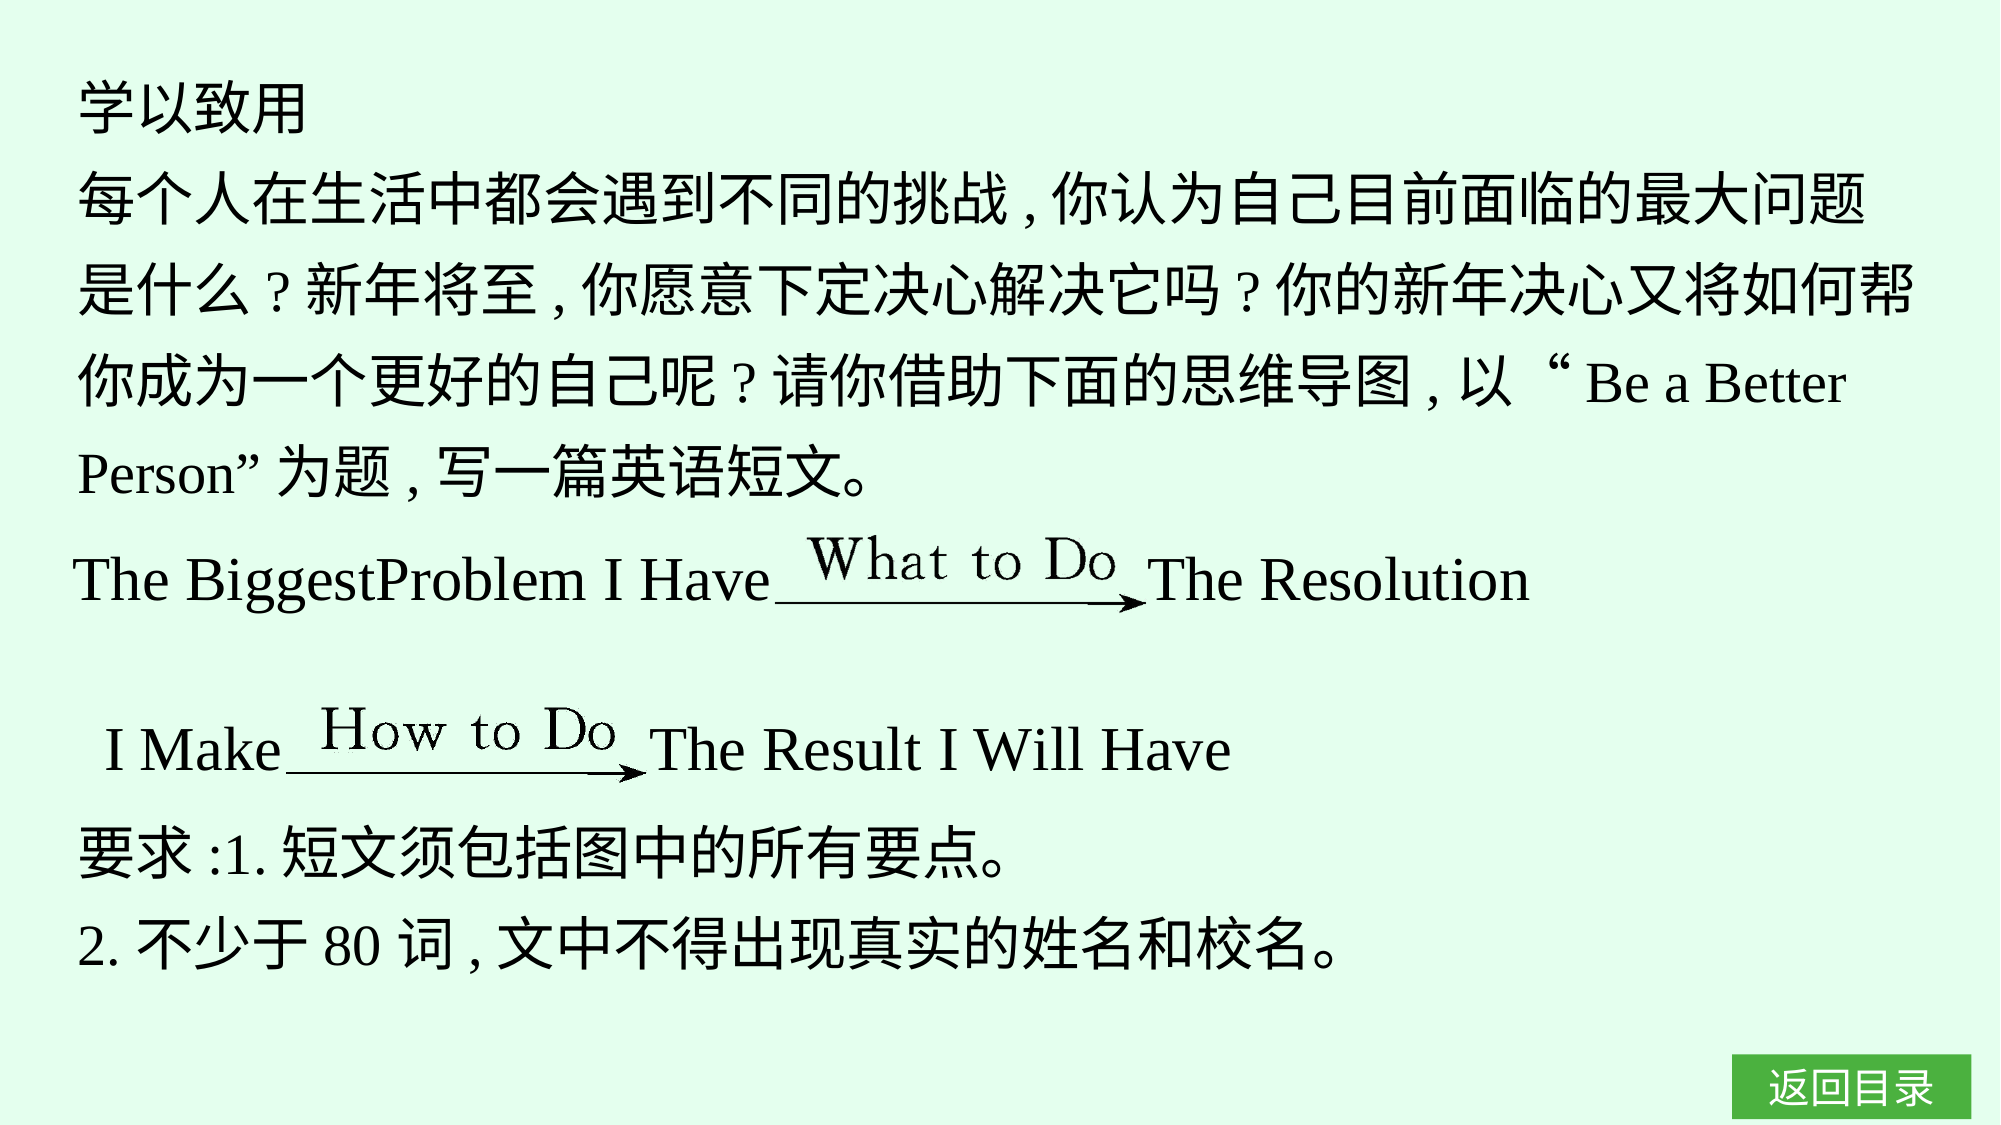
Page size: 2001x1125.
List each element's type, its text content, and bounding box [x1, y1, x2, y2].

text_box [72, 494, 1928, 834]
text_box 学以致用 每个人在生活中都会遇到不同的挑战,你认为自己目前面临的最大问题是什么?新年将至,你愿意下定决心解决它吗?你的新年决心又将如何帮你成为一个更好的自己呢?请你借助下面的思维导图,以“Be a Better Person”为题,写一篇英语短文。 [62, 42, 1938, 513]
text_box 要求:1.短文须包括图中的所有要点。 2.不少于80词,文中不得出现真实的姓名和校名。 [62, 787, 1938, 984]
